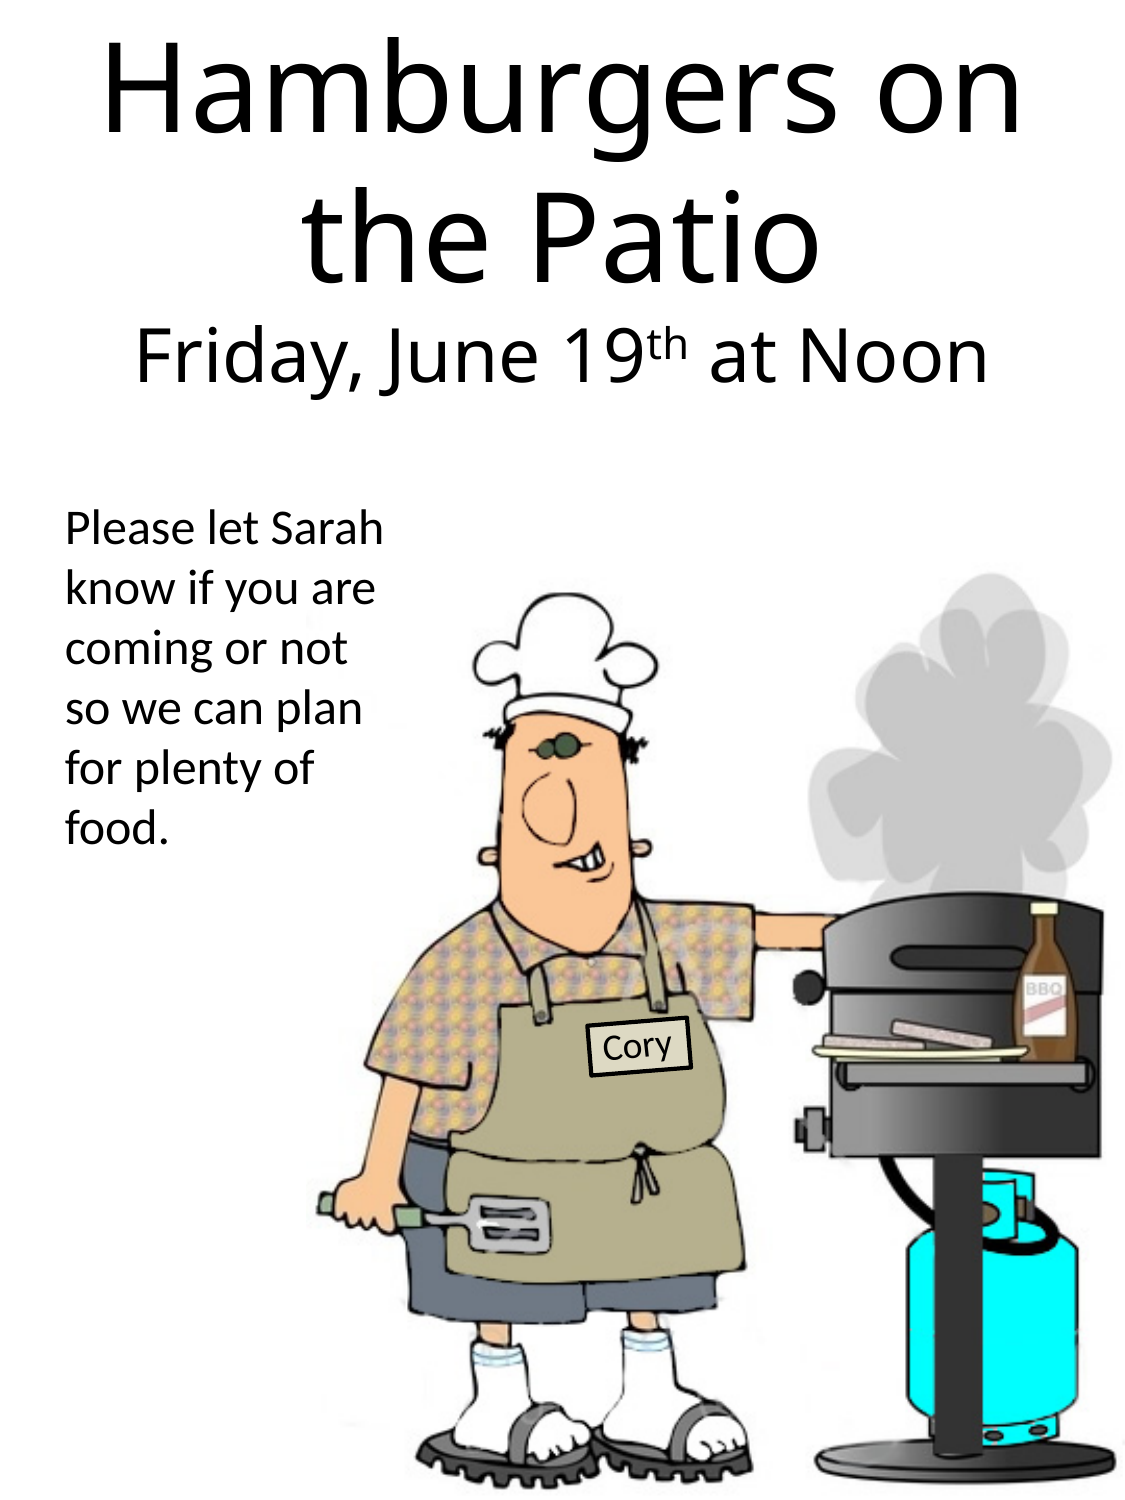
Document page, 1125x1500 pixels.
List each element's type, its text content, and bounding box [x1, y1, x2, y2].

picture [305, 562, 1125, 1500]
text_box Please let Sarah know if you are coming or not so we can plan for plenty of food. [49, 487, 413, 863]
text_box Hamburgers on the Patio Friday, June 19th at Noon [0, 0, 1125, 405]
